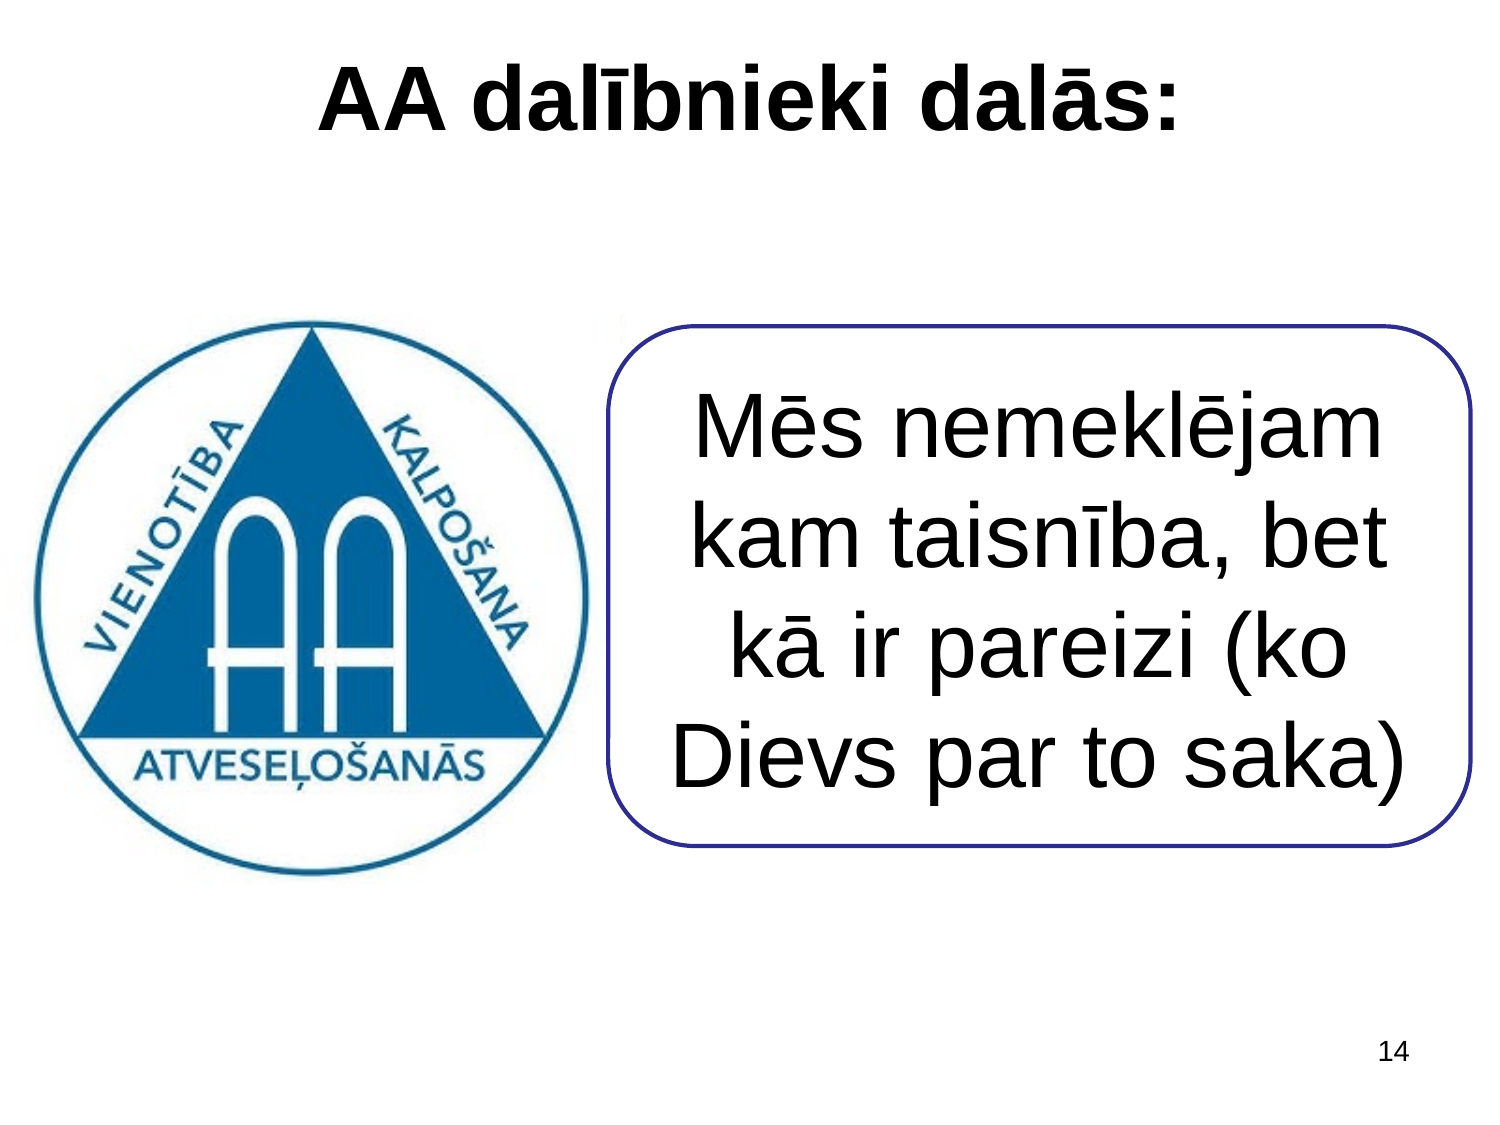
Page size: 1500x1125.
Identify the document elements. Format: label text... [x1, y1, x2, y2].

slide_number 14 [1074, 1024, 1426, 1103]
text_box Mēs nemeklējam kam taisnība, bet kā ir pareizi (ko Dievs par to saka) [631, 324, 1473, 849]
title AA dalībnieki dalās: [0, 18, 1500, 169]
picture [0, 255, 627, 979]
